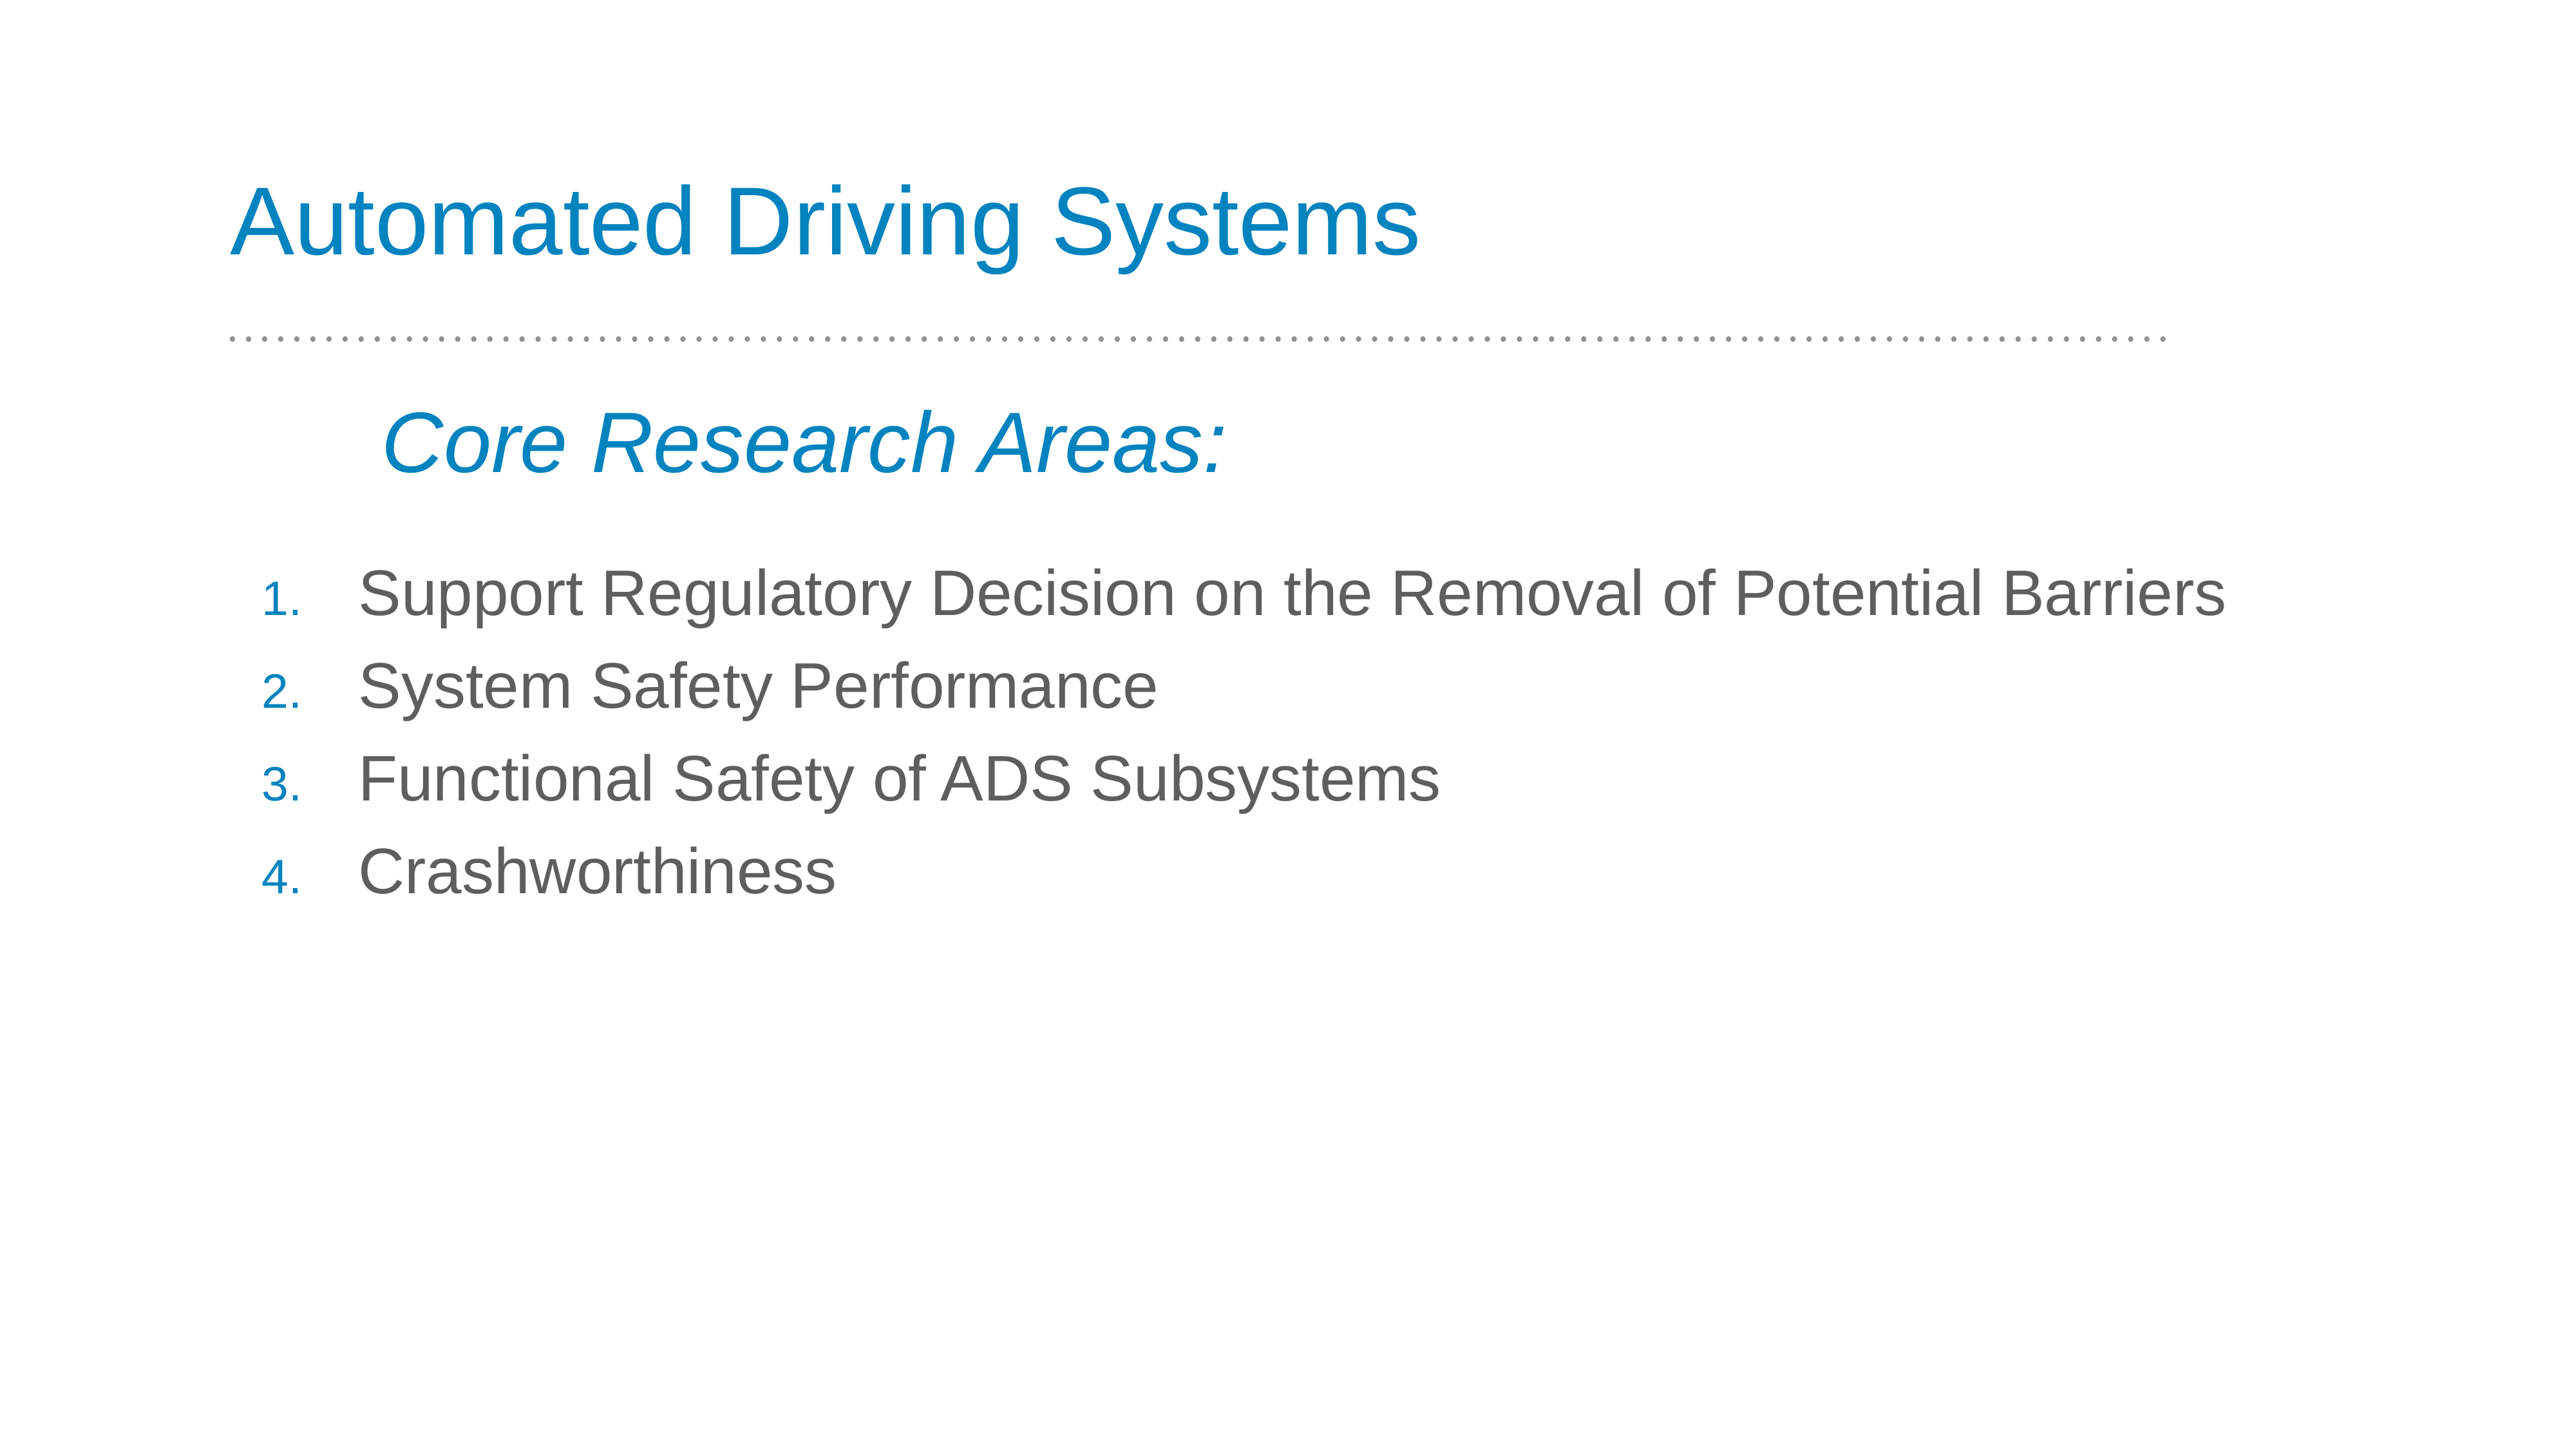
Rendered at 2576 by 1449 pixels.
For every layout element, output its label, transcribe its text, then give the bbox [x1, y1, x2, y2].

text_box Core Research Areas: [376, 381, 1233, 495]
text_box Support Regulatory Decision on the Removal of Potential Barriers System Safety Performance Functional Safety of ADS Subsystems Crashworthiness [256, 530, 2300, 912]
text_box Automated Driving Systems [224, 153, 2367, 279]
